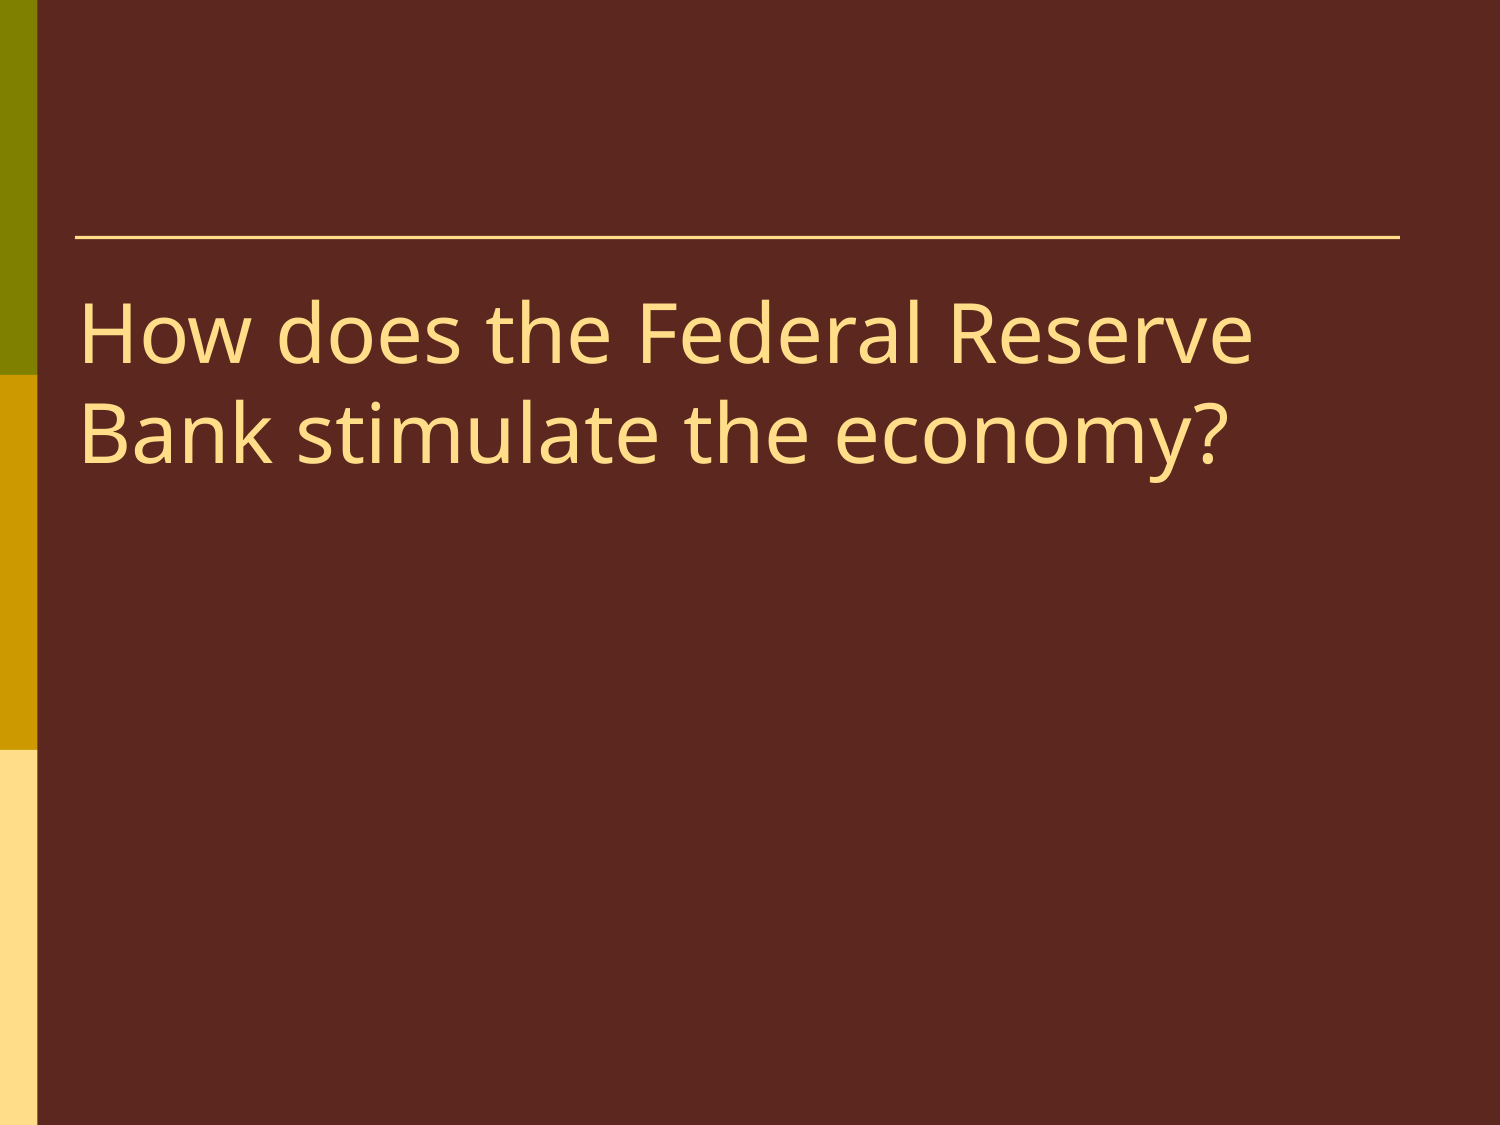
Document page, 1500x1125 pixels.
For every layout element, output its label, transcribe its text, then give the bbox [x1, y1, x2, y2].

title How does the Federal Reserve Bank stimulate the economy? [62, 299, 1413, 488]
